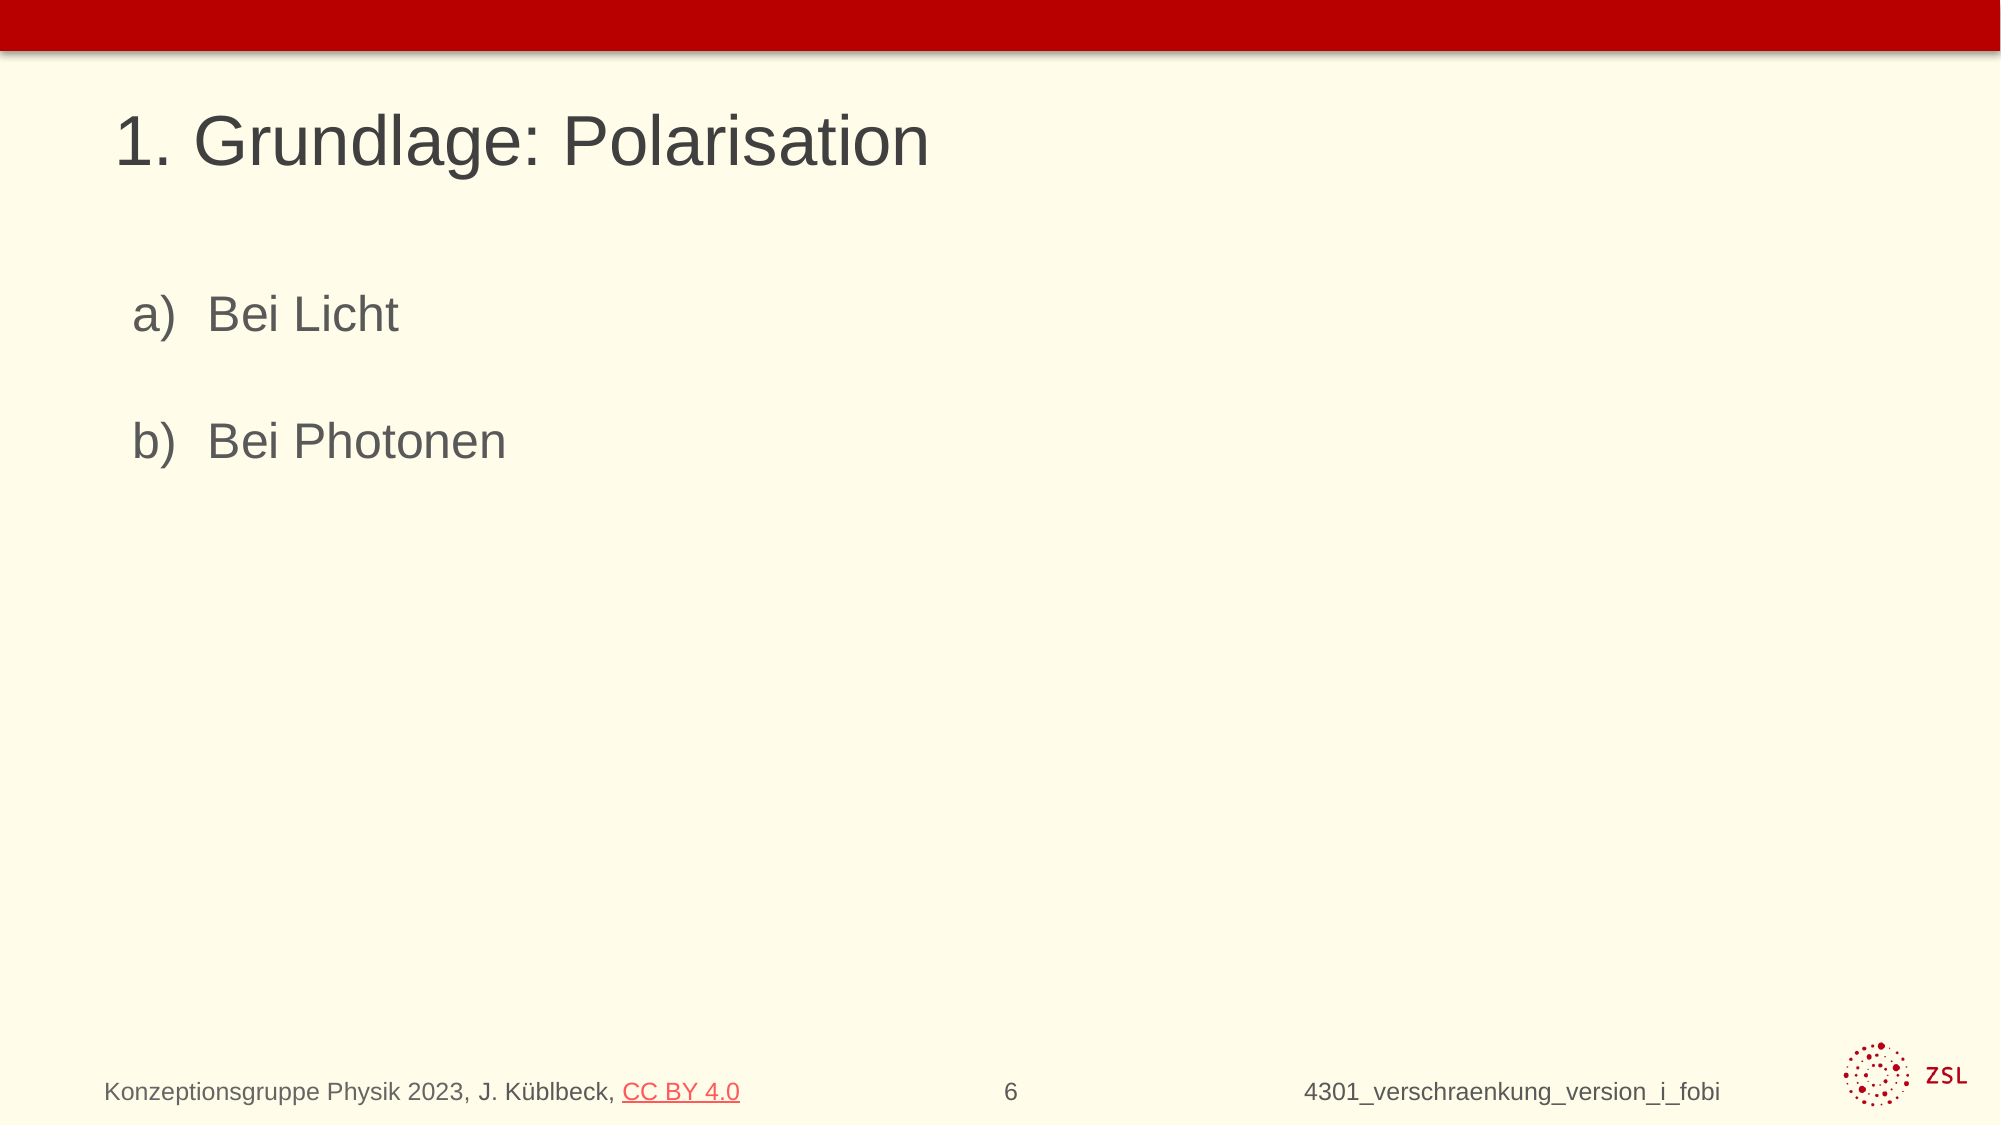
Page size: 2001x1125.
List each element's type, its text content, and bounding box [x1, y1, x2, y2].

list Bei Licht Bei Photonen [99, 208, 1900, 1035]
title 1. Grundlage: Polarisation [99, 90, 1900, 185]
picture [1842, 1041, 1968, 1107]
